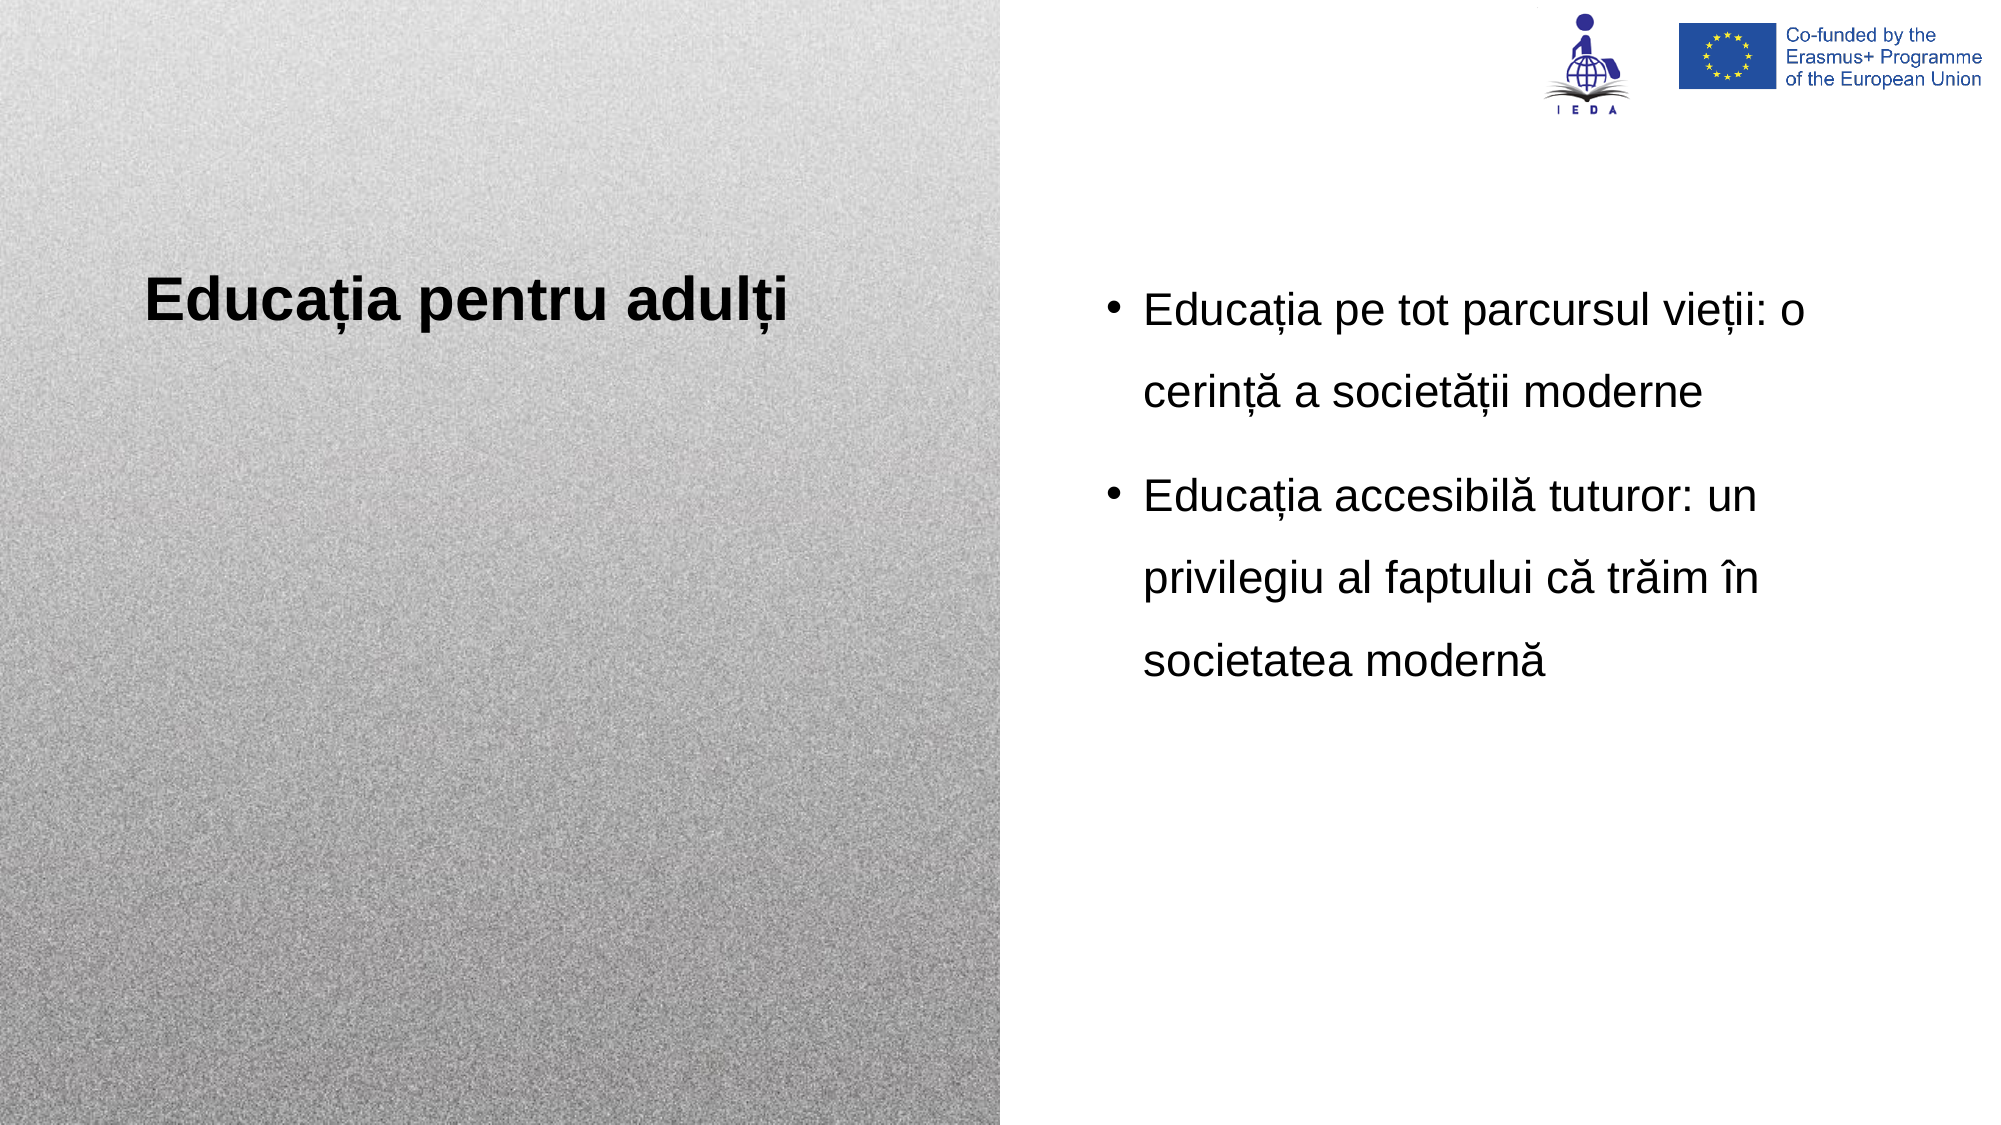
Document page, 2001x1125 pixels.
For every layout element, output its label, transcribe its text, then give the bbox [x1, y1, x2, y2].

picture [0, 0, 1001, 1125]
picture [1677, 22, 2000, 94]
text_box Educația pe tot parcursul vieții: o cerință a societății moderne Educația accesibilă tuturor: un privilegiu al faptului că trăim în societatea modernă [1091, 244, 1883, 1075]
picture [1528, 0, 1645, 127]
